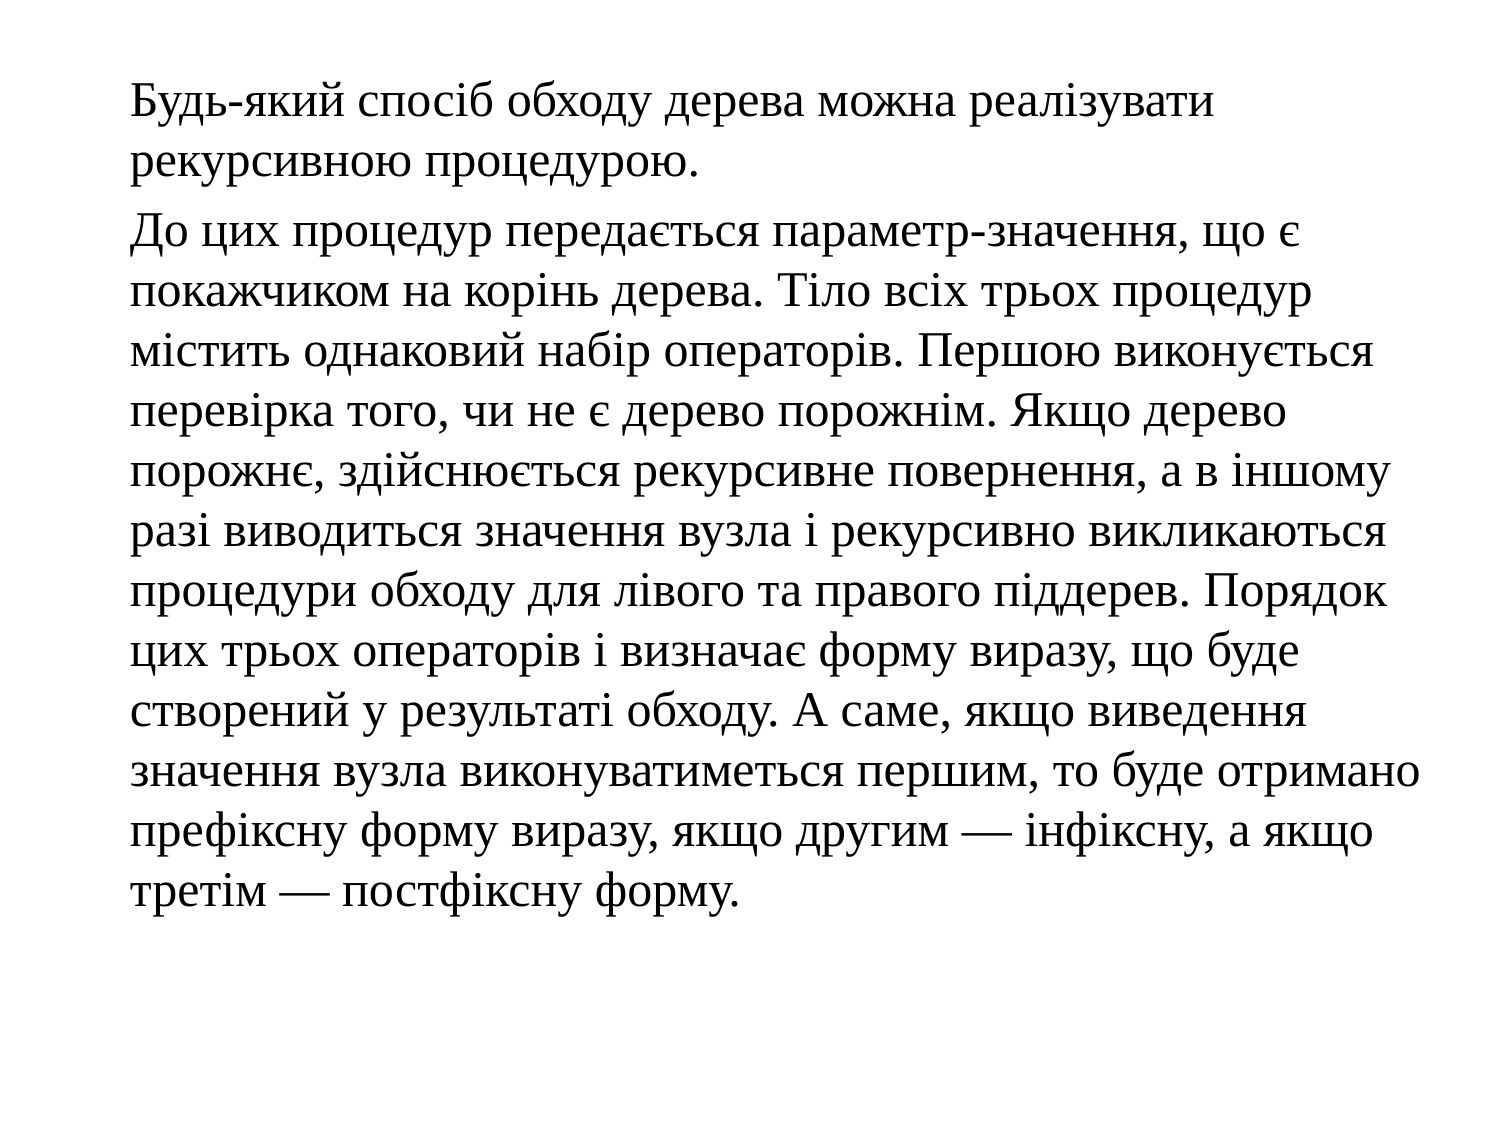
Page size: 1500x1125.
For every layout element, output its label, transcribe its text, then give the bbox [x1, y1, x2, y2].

list Будь-який спосіб обходу дерева можна реалізувати рекурсивною процедурою. До цих процедур передається параметр-значення, що є покажчиком на корінь дерева. Тіло всіх трьох процедур містить однаковий набір операторів. Першою виконується перевірка того, чи не є дерево порожнім. Якщо дерево порожнє, здійснюється рекурсивне повернення, а в іншому разі виводиться значення вузла і рекурсивно викликаються процедури обходу для лівого та правого піддерев. Порядок цих трьох операторів і визначає форму виразу, що буде створений у результаті обходу. А саме, якщо виведення значення вузла виконуватиметься першим, то буде отримано префіксну форму виразу, якщо другим — інфіксну, а якщо третім — постфіксну форму. [0, 58, 1500, 1125]
